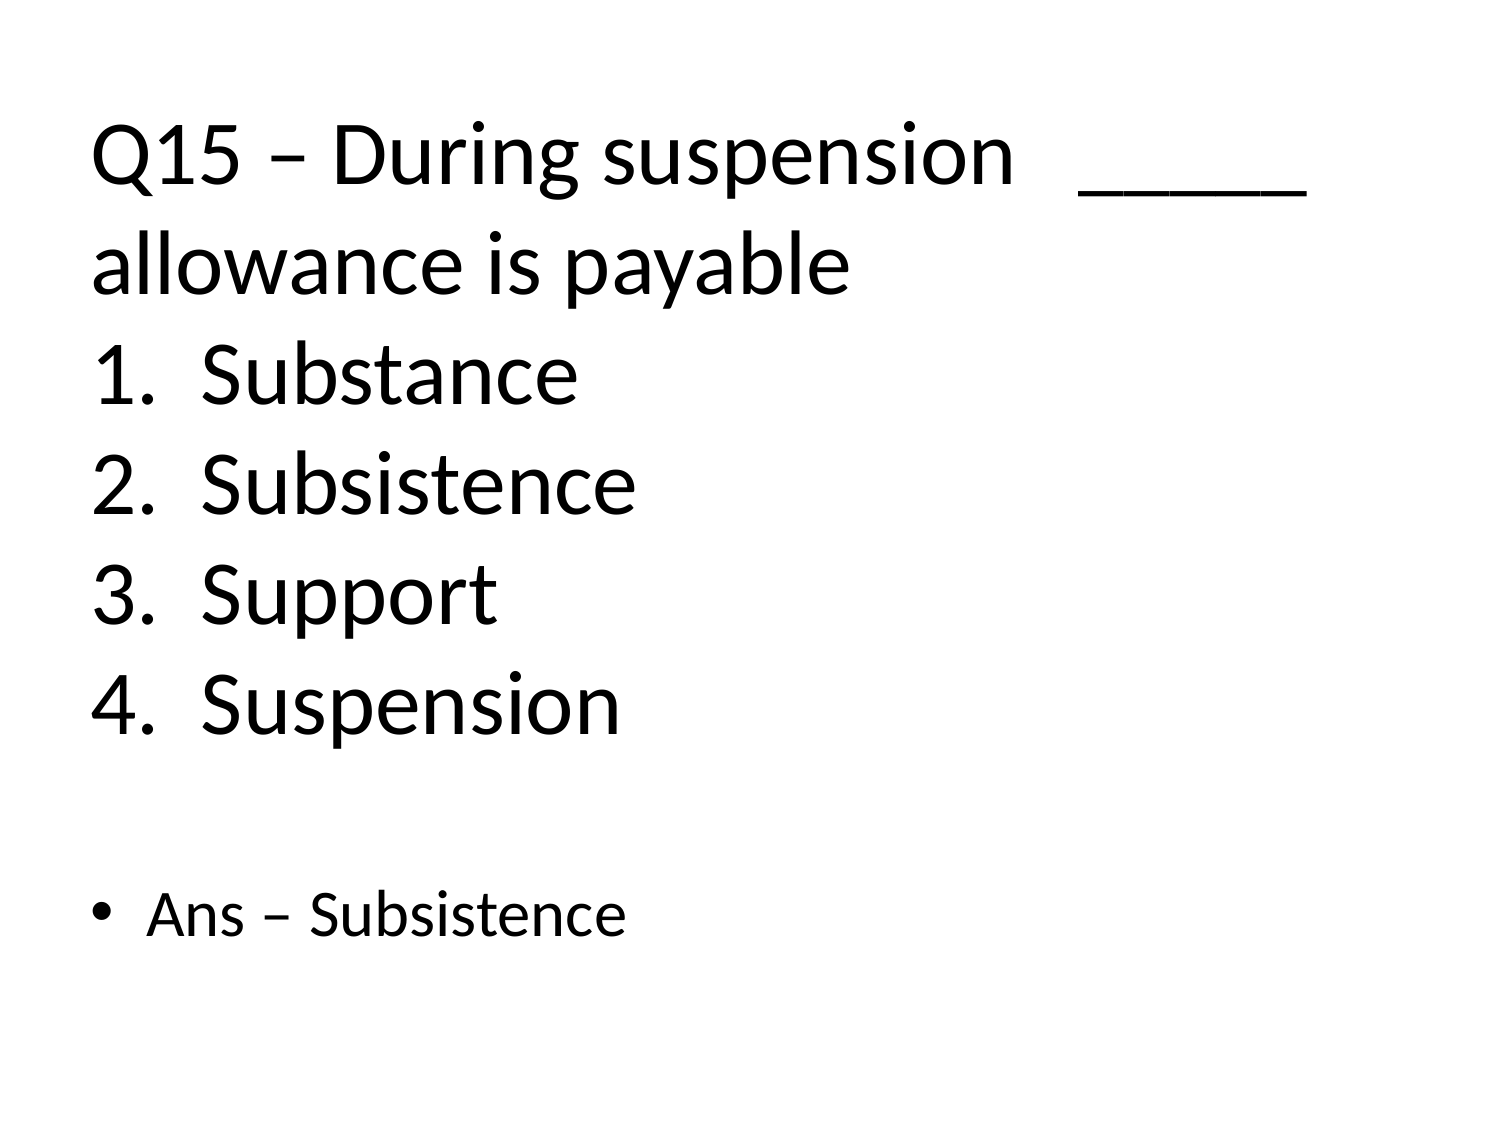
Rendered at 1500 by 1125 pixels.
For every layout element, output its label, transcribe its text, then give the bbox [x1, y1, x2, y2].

list Ans – Subsistence [75, 862, 1425, 1005]
title Q15 – During suspension _____ allowance is payable 1. Substance 2. Subsistence 3. Support 4. Suspension [75, 45, 1425, 800]
